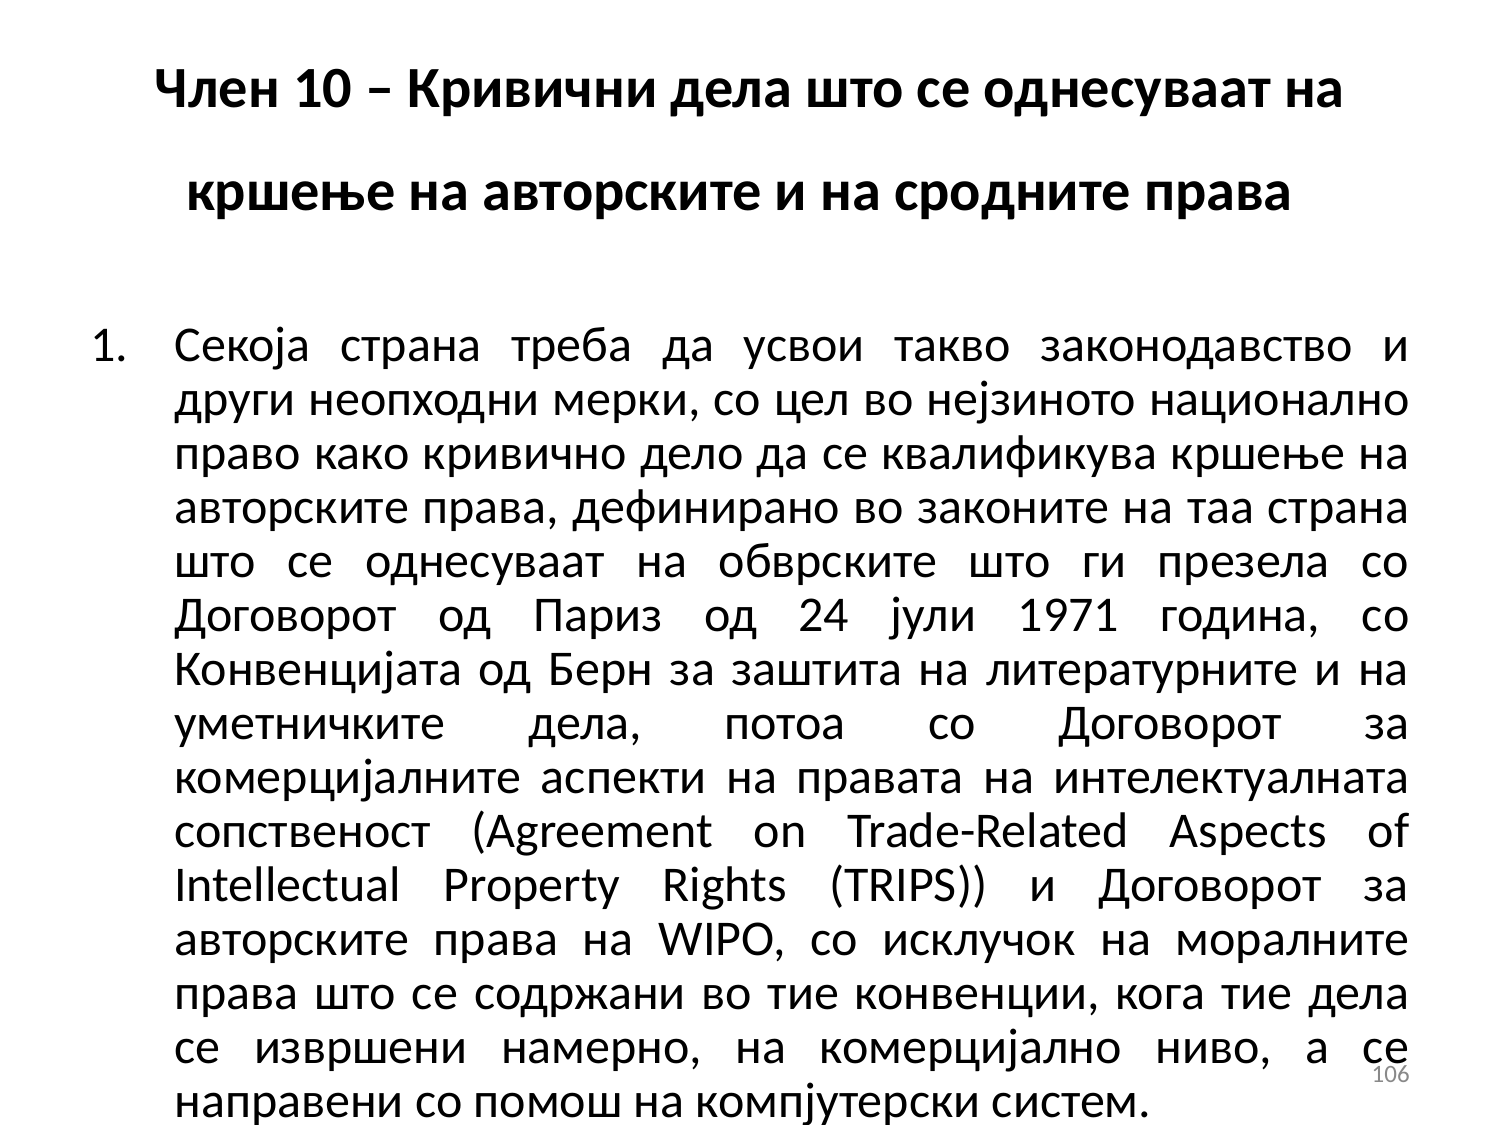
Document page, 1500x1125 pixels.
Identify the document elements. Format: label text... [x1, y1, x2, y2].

title Член 10 – Кривични дела што се однесуваат на кршење на авторските и на сродните права [75, 45, 1425, 233]
list Секоја страна треба да усвои такво законодавство и други неопходни мерки, со цел во нејзиното национално право како кривично дело да се квалификува кршење на авторските права, дефинирано во законите на таа страна што се однесуваат на обврските што ги презела со Договорот од Париз од 24 јули 1971 година, со Конвенцијата од Берн за заштита на литературните и на уметничките дела, потоа со Договорот за комерцијалните аспекти на правата на интелектуалната сопственост (Agreement on Trade-Related Aspects of Intellectual Property Rights (TRIPS)) и Договорот за авторските права на WIPO, со исклучок на моралните права што се содржани во тие конвенции, кога тие дела се извршени намерно, на комерцијално ниво, а се направени со помош на компјутерски систем. [75, 310, 1425, 1054]
slide_number 106 [1074, 1042, 1425, 1103]
